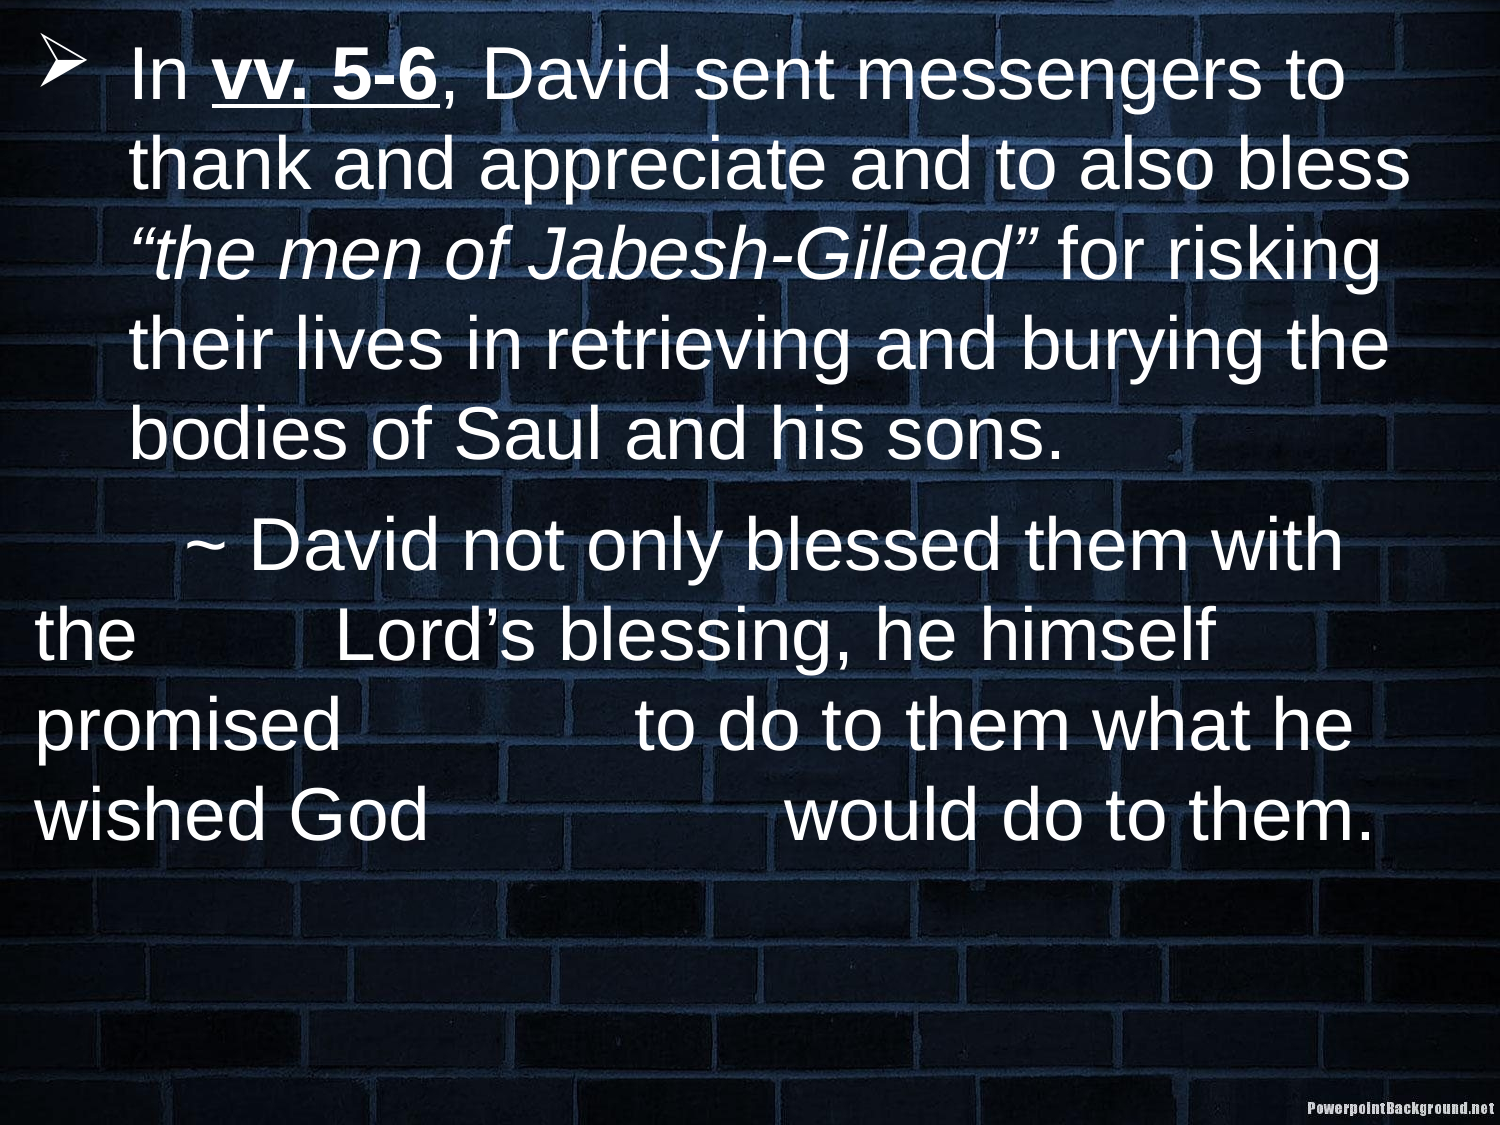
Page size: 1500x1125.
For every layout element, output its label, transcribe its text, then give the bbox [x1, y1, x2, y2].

picture [0, 0, 1500, 1125]
subtitle In vv. 5-6, David sent messengers to thank and appreciate and to also bless “the men of Jabesh-Gilead” for risking their lives in retrieving and burying the bodies of Saul and his sons. ~ David not only blessed them with the Lord’s blessing, he himself promised to do to them what he wished God would do to them. [19, 17, 1483, 1107]
